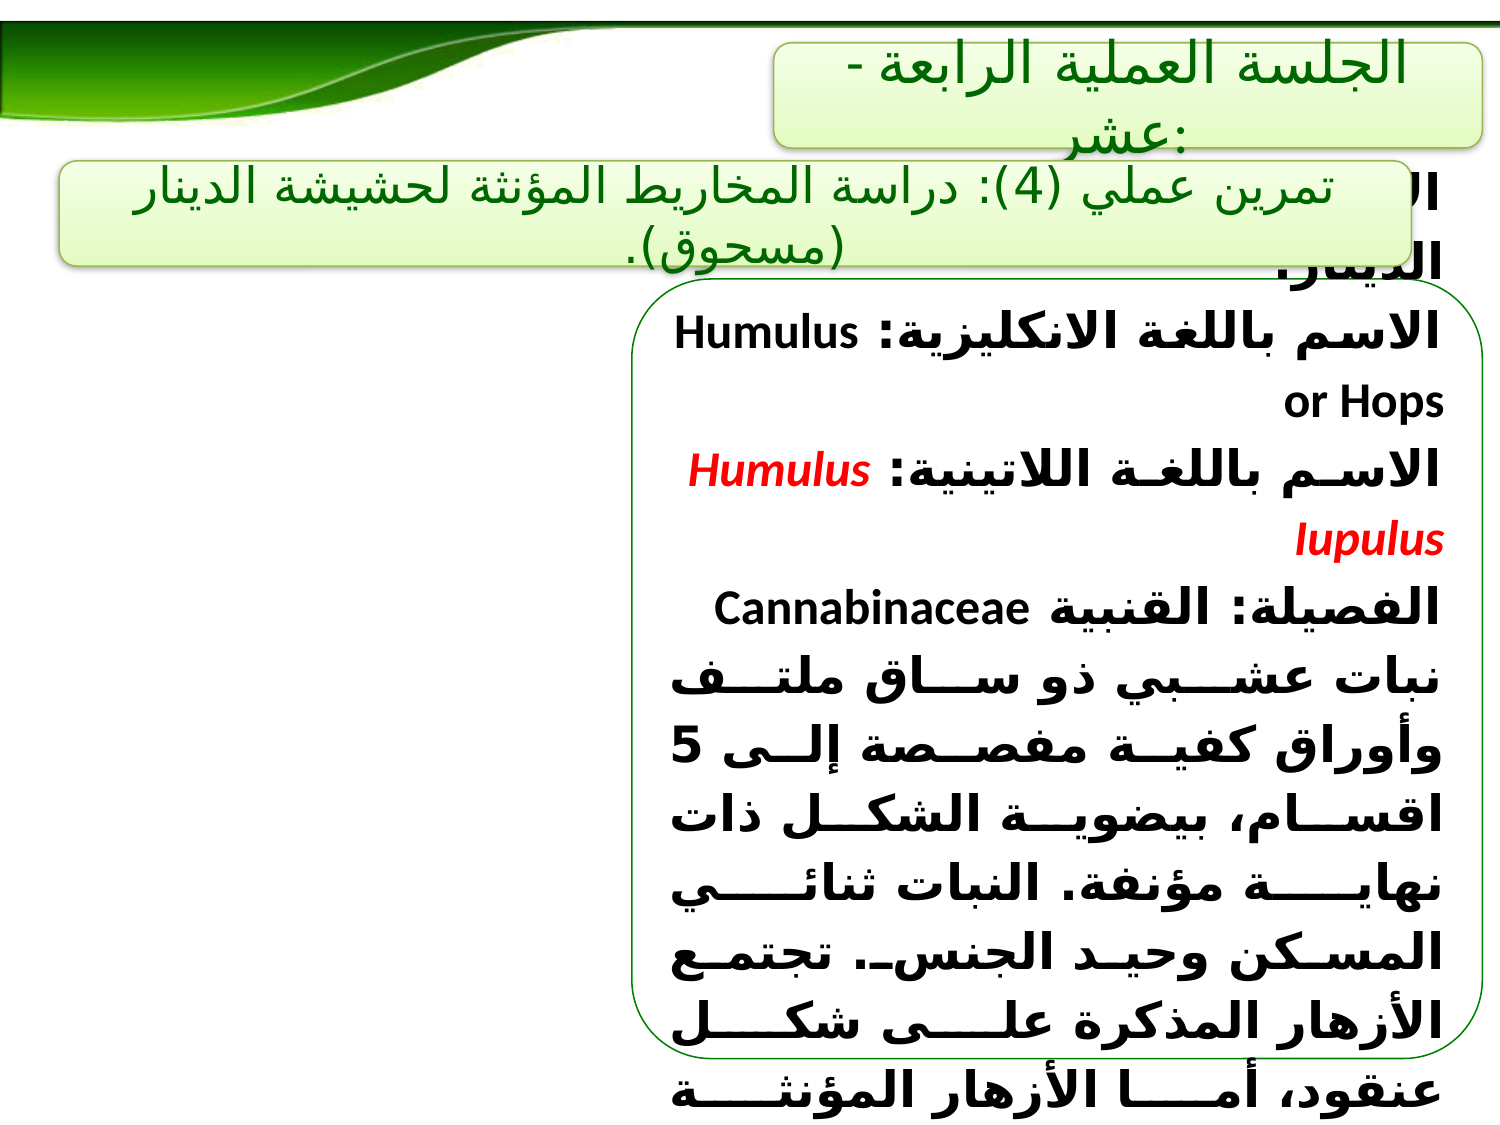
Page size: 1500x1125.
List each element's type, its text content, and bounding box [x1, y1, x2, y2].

text_box - الجلسة العملية الرابعة عشر: [774, 137, 1482, 149]
picture [0, 0, 1500, 130]
text_box الاسم باللغة العربية: حشيشة الدينار. الاسم باللغة الانكليزية: Humulus or Hops الاسم باللغة اللاتينية: Humulus Iupulus الفصيلة: القنبية Cannabinaceae نبات عشبي ذو ساق ملتف وأوراق كفية مفصصة إلى 5 اقسام، بيضوية الشكل ذات نهاية مؤنفة. النبات ثنائي المسكن وحيد الجنس. تجتمع الأزهار المذكرة على شكل عنقود، أما الأزهار المؤنثة فتكون على شكل مخاريط. [631, 278, 1483, 1059]
text_box تمرين عملي (4): دراسة المخاريط المؤنثة لحشيشة الدينار (مسحوق). [58, 160, 1413, 267]
